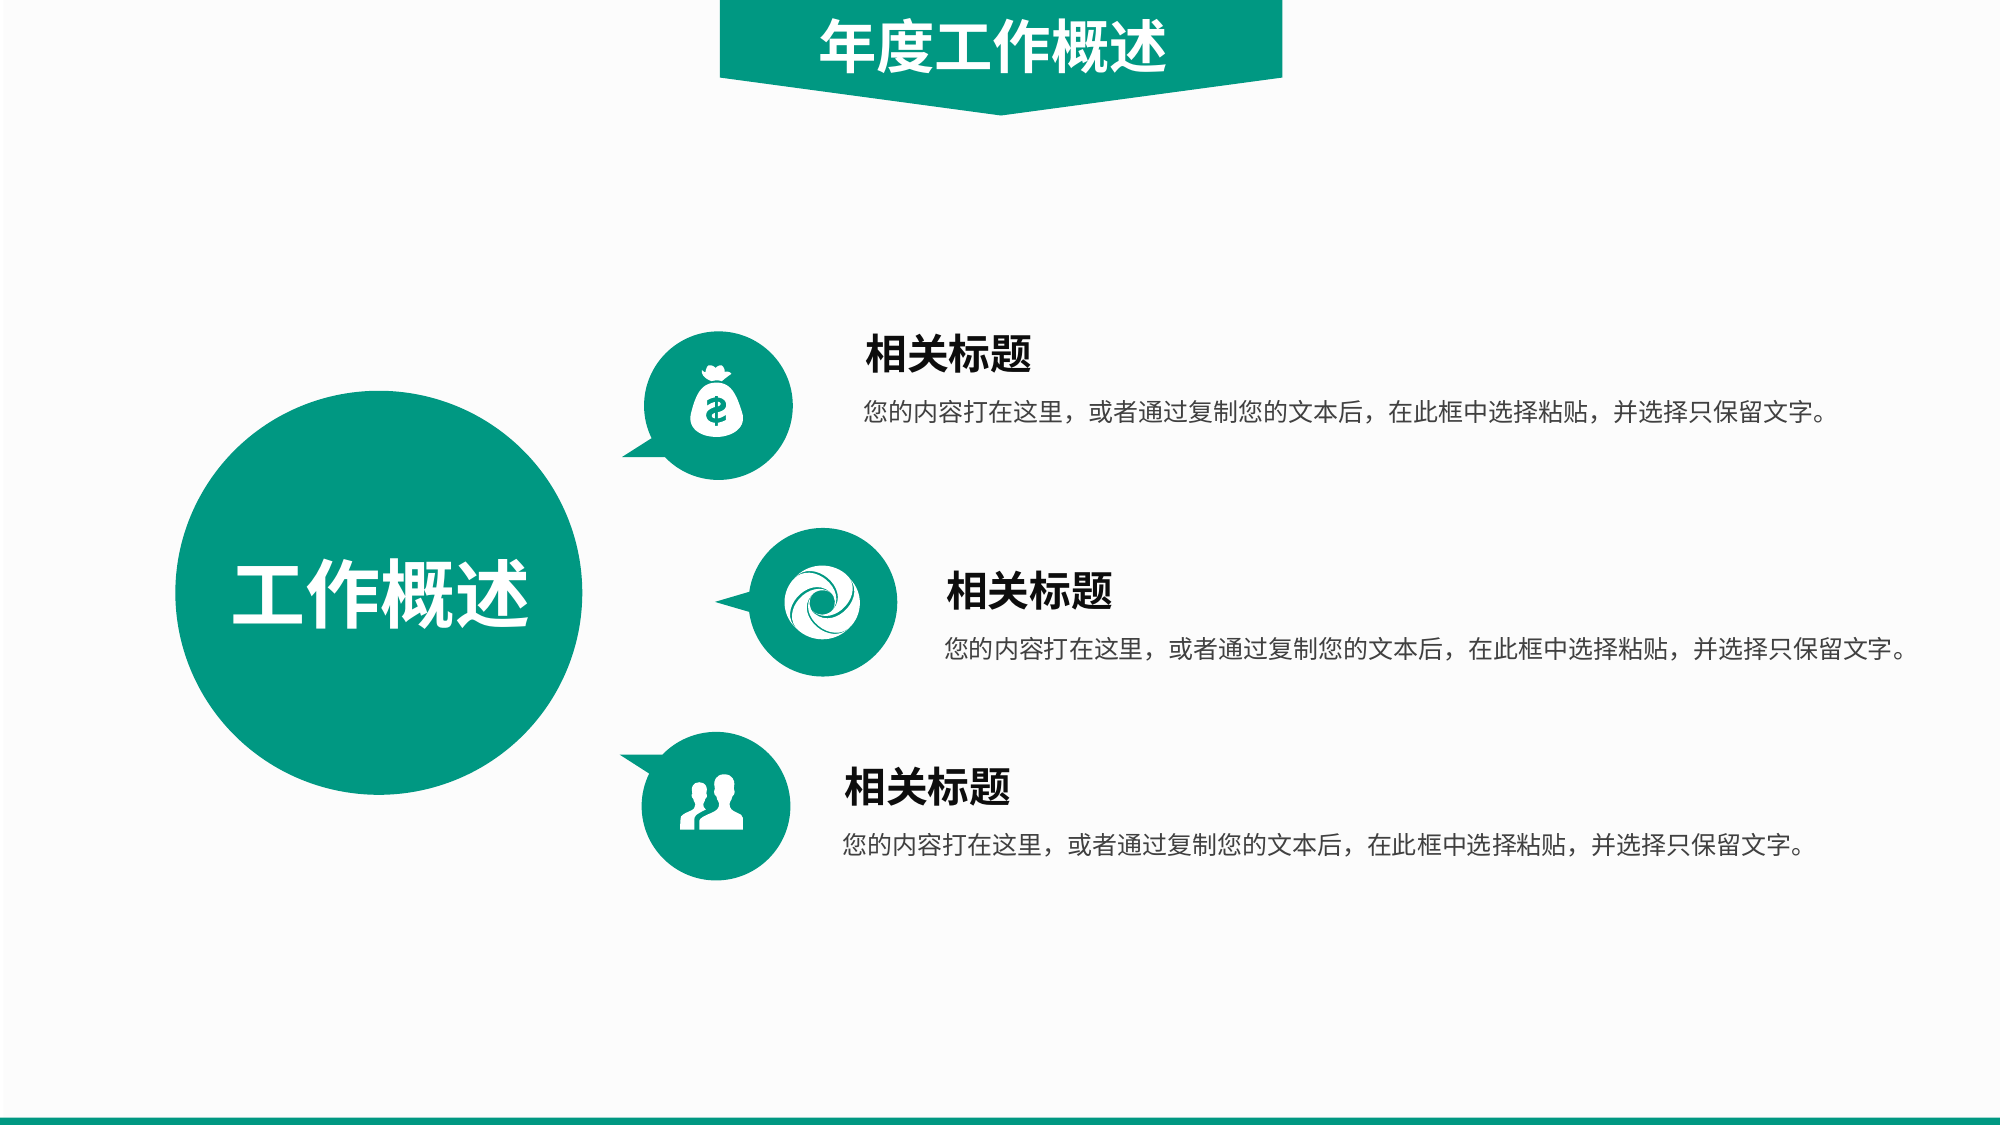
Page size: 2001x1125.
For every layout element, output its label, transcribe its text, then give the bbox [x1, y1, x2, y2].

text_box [175, 331, 898, 881]
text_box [929, 557, 1945, 668]
text_box [0, 1116, 2000, 1125]
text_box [827, 753, 1843, 864]
text_box 年度工作概述 [818, 2, 1191, 88]
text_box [848, 320, 1864, 430]
text_box [718, 0, 1284, 117]
